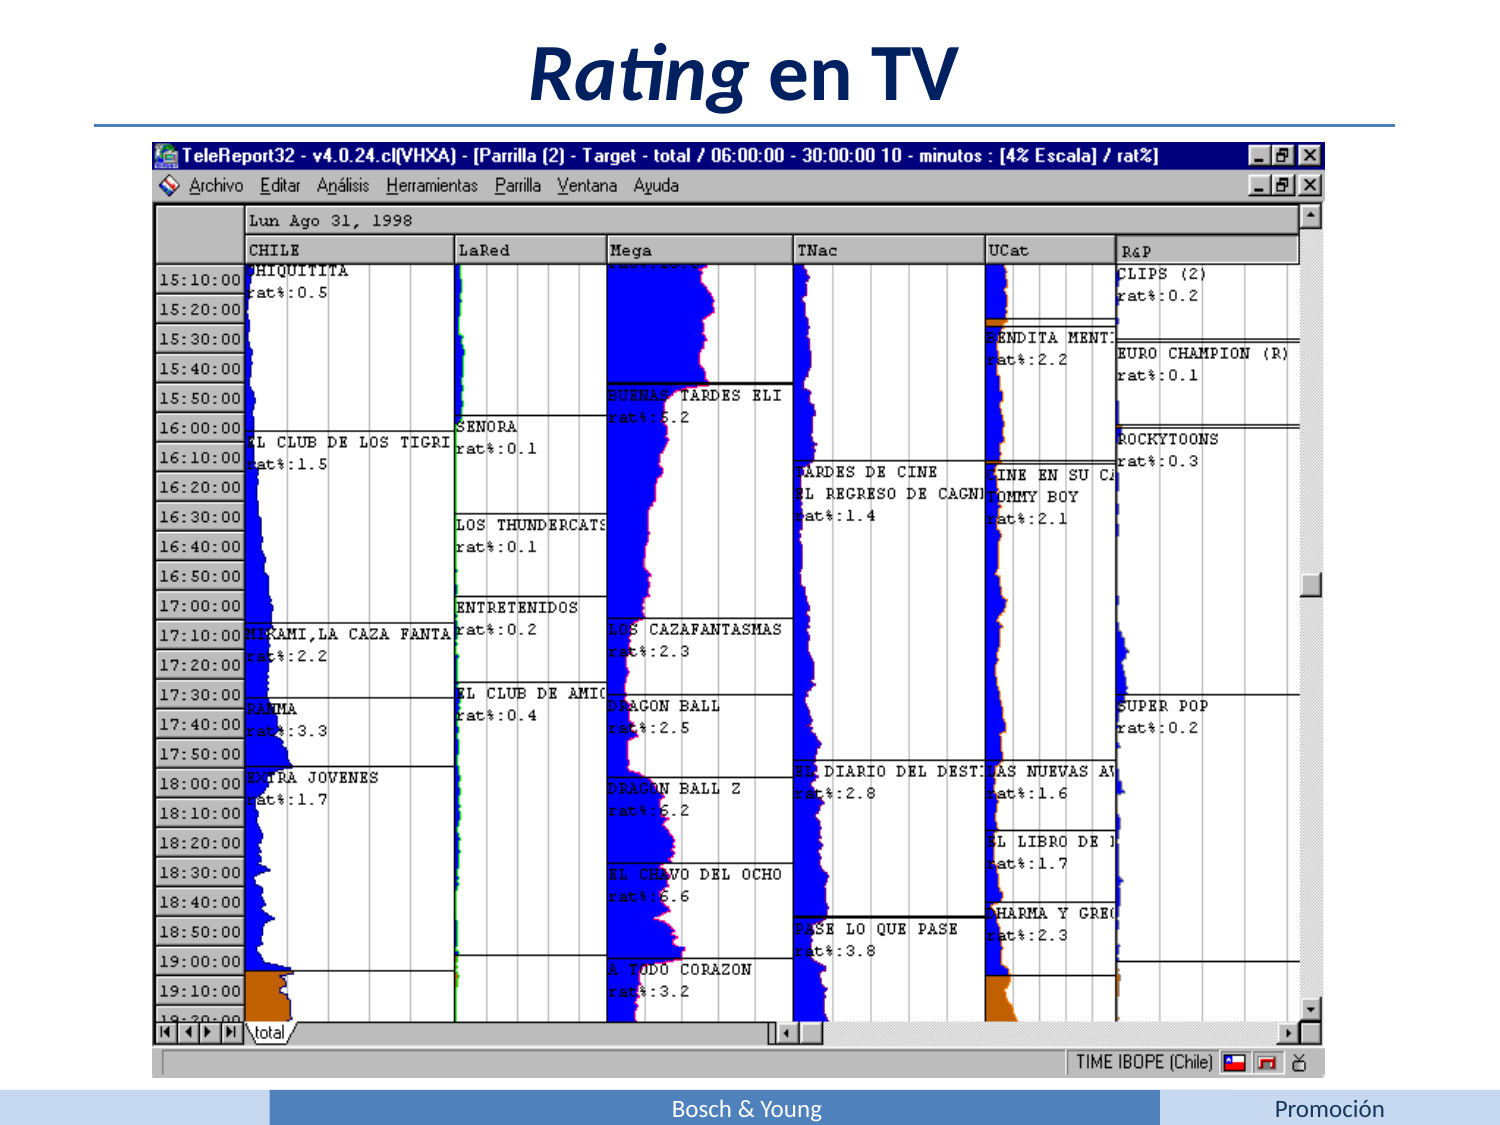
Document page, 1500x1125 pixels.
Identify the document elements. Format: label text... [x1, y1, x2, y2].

text_box Bosch & Young [272, 1088, 1158, 1125]
picture [152, 142, 1325, 1079]
text_box Promoción [1158, 1088, 1500, 1125]
text_box Rating en TV [58, 11, 1430, 124]
text_box [0, 1088, 272, 1125]
